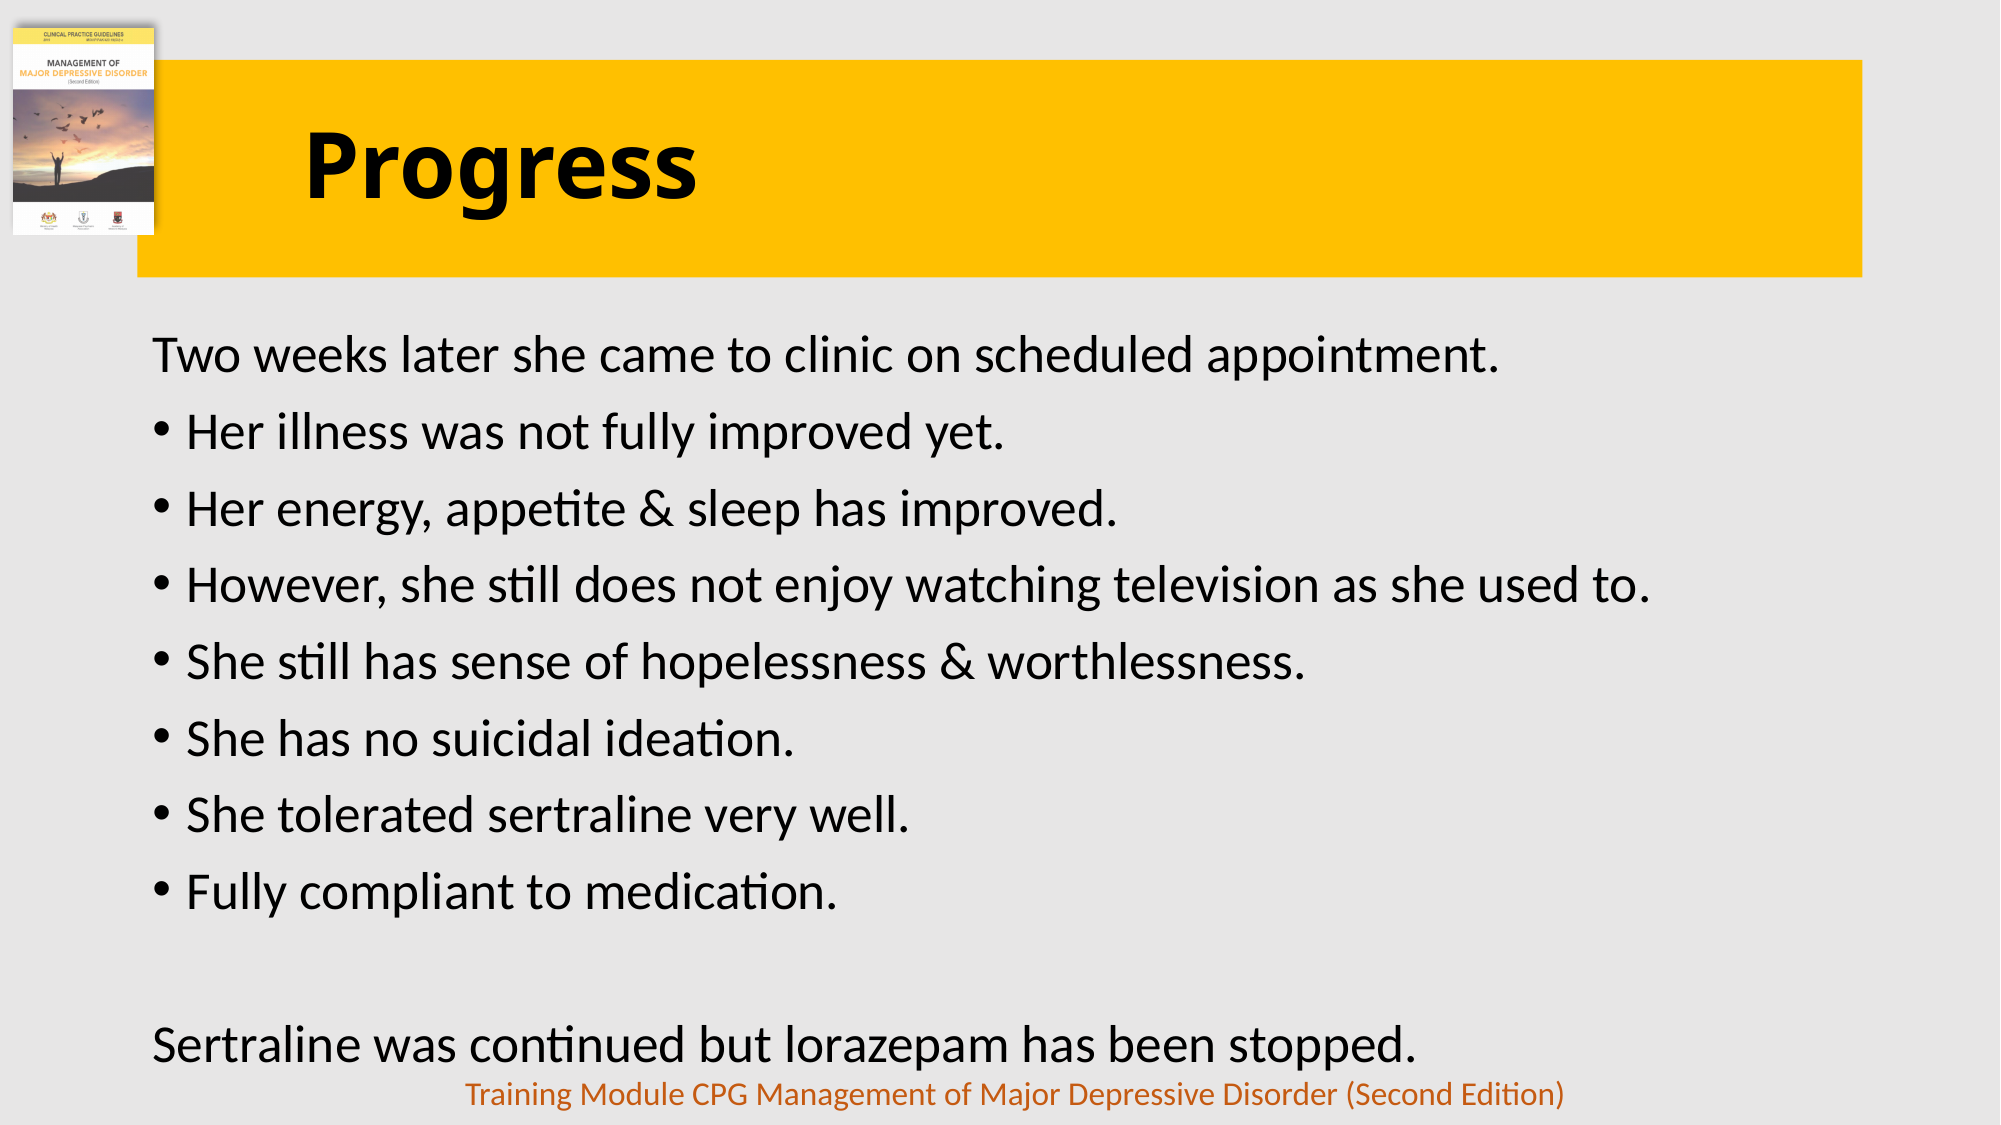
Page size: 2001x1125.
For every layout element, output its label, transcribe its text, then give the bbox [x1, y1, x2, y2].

title Progress [137, 59, 1863, 278]
picture [13, 28, 154, 235]
list Two weeks later she came to clinic on scheduled appointment. Her illness was not fully improved yet. Her energy, appetite & sleep has improved. However, she still does not enjoy watching television as she used to. She still has sense of hopelessness & worthlessness. She has no suicidal ideation. She tolerated sertraline very well. Fully compliant to medication. Sertraline was continued but lorazepam has been stopped. [137, 299, 1863, 1084]
text_box Training Module CPG Management of Major Depressive Disorder (Second Edition) [450, 1065, 1832, 1120]
